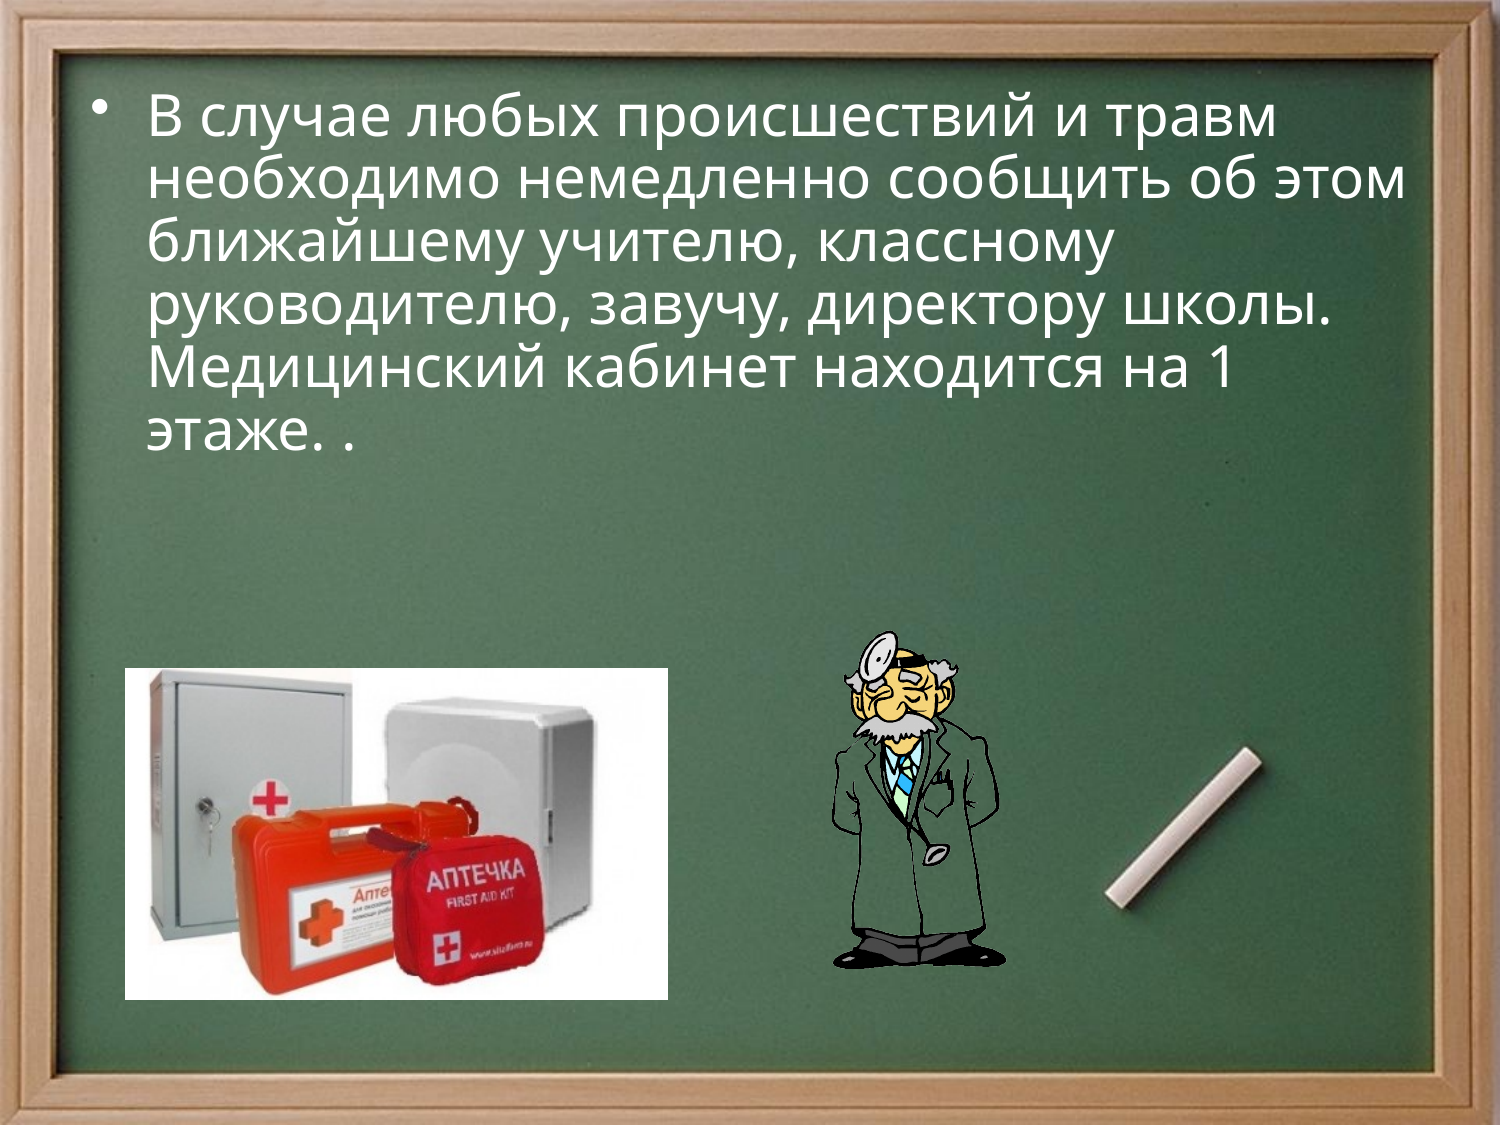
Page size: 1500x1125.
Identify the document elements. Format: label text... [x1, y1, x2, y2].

list В случае любых происшествий и травм необходимо немедленно сообщить об этом ближайшему учителю, классному руководителю, завучу, директору школы. Медицинский кабинет находится на 1 этаже. . [75, 78, 1425, 1005]
picture [0, 0, 1500, 1125]
